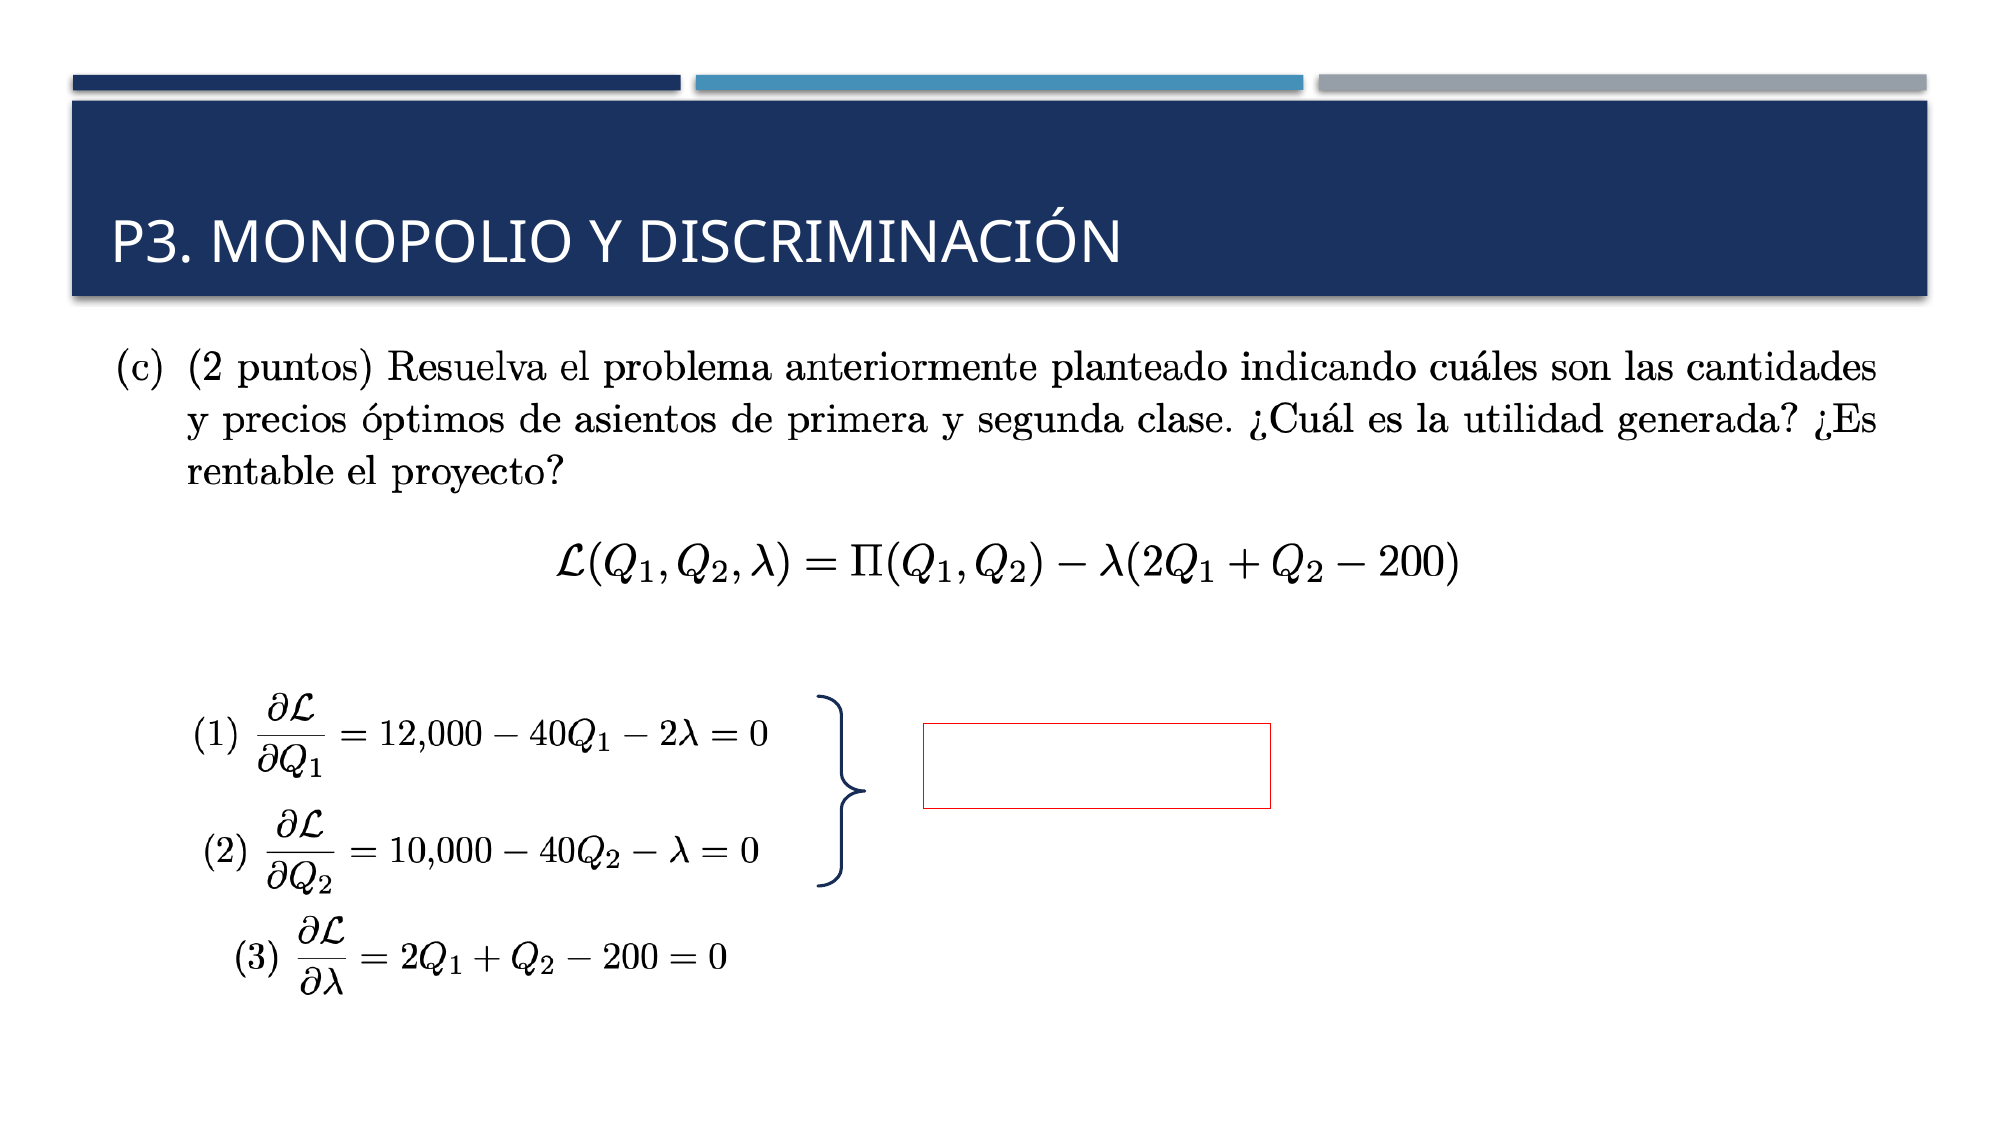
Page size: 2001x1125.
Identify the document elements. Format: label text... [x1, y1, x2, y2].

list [94, 328, 1906, 518]
picture [170, 688, 792, 1011]
picture [527, 507, 1473, 609]
title P3. monopolio y discriminación [95, 115, 1905, 282]
text_box [816, 695, 866, 887]
